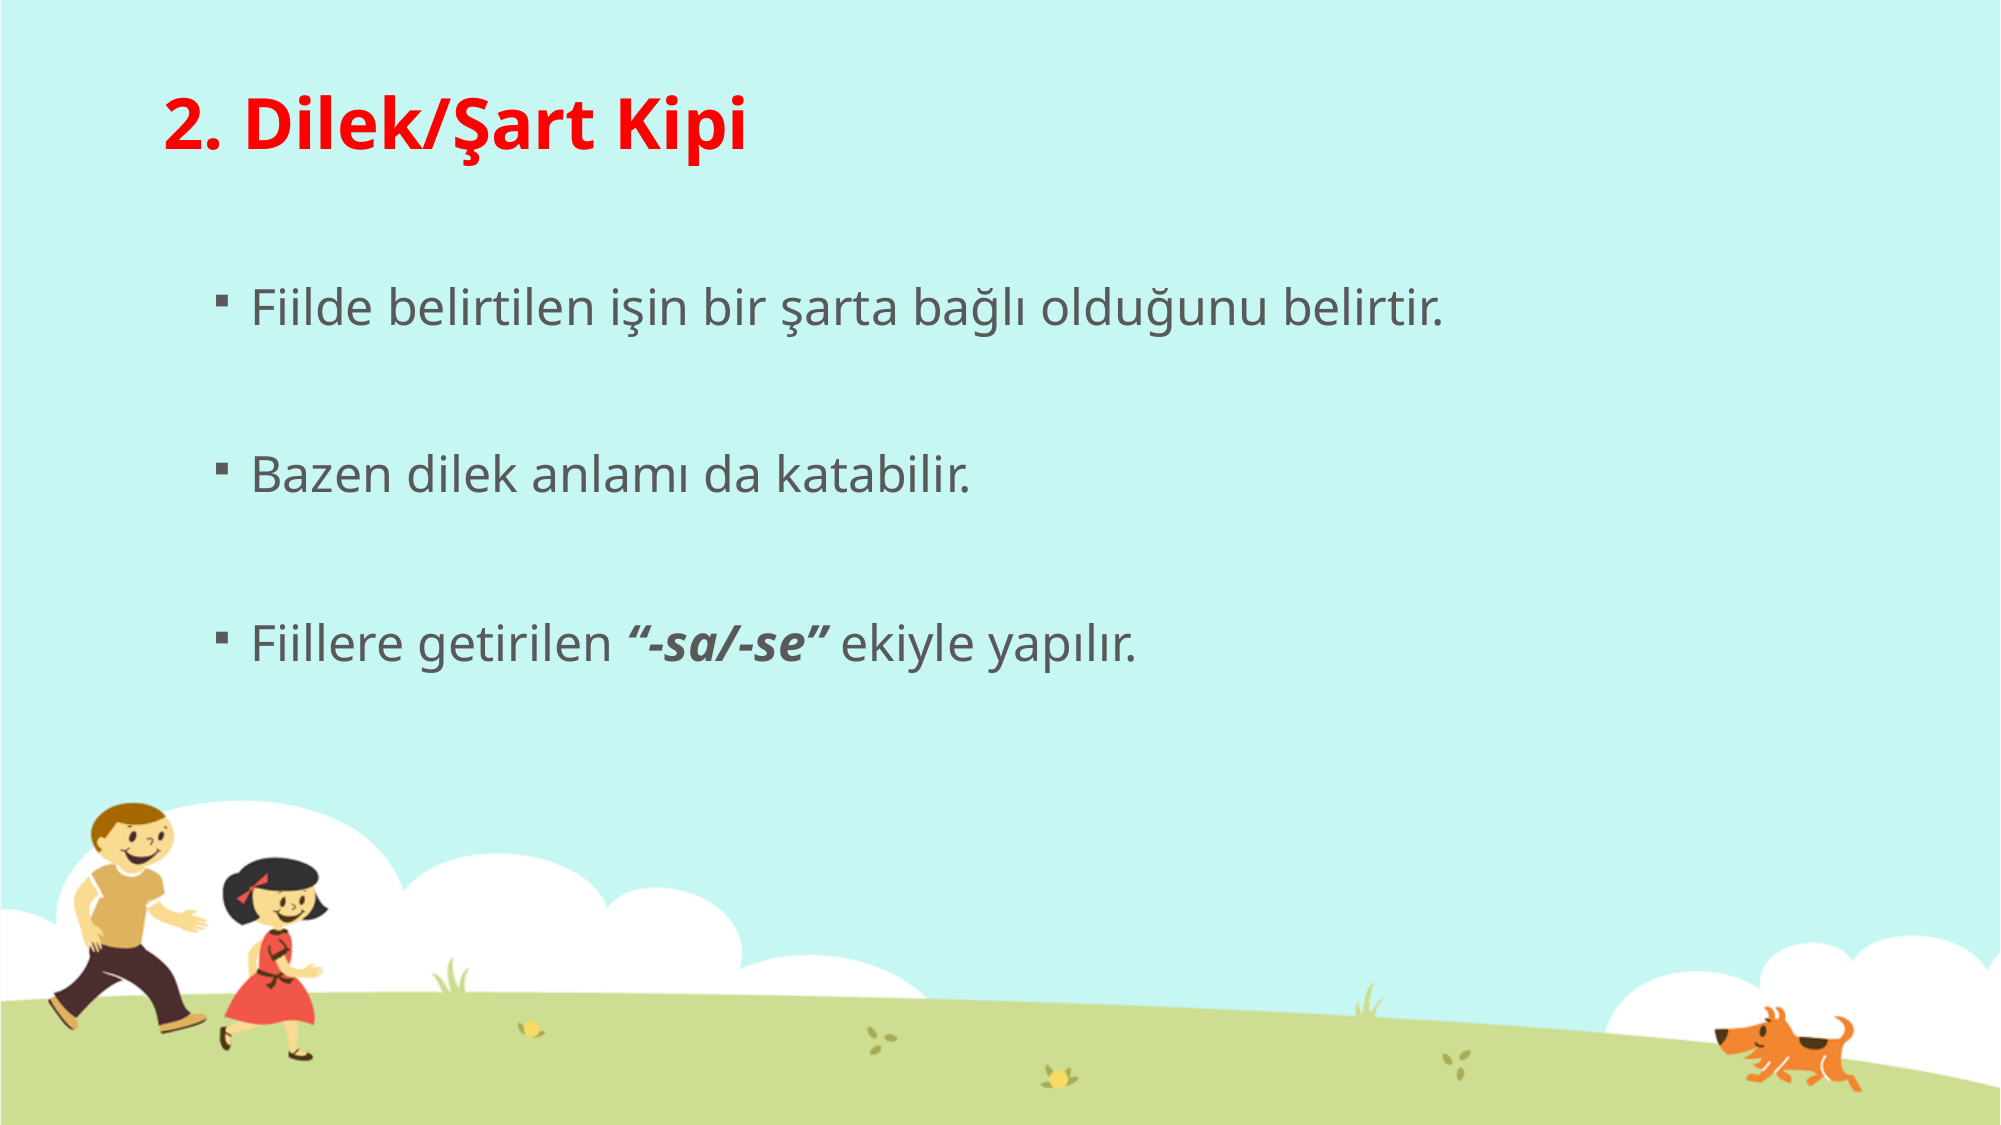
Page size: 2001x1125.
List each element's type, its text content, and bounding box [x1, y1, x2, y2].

text_box Fiillere getirilen “-sa/-se” ekiyle yapılır. [190, 611, 1848, 755]
text_box Bazen dilek anlamı da katabilir. [190, 442, 1848, 586]
title 2. Dilek/Şart Kipi [148, 53, 1686, 173]
text_box Fiilde belirtilen işin bir şarta bağlı olduğunu belirtir. [190, 274, 1848, 418]
picture [0, 0, 2001, 1125]
